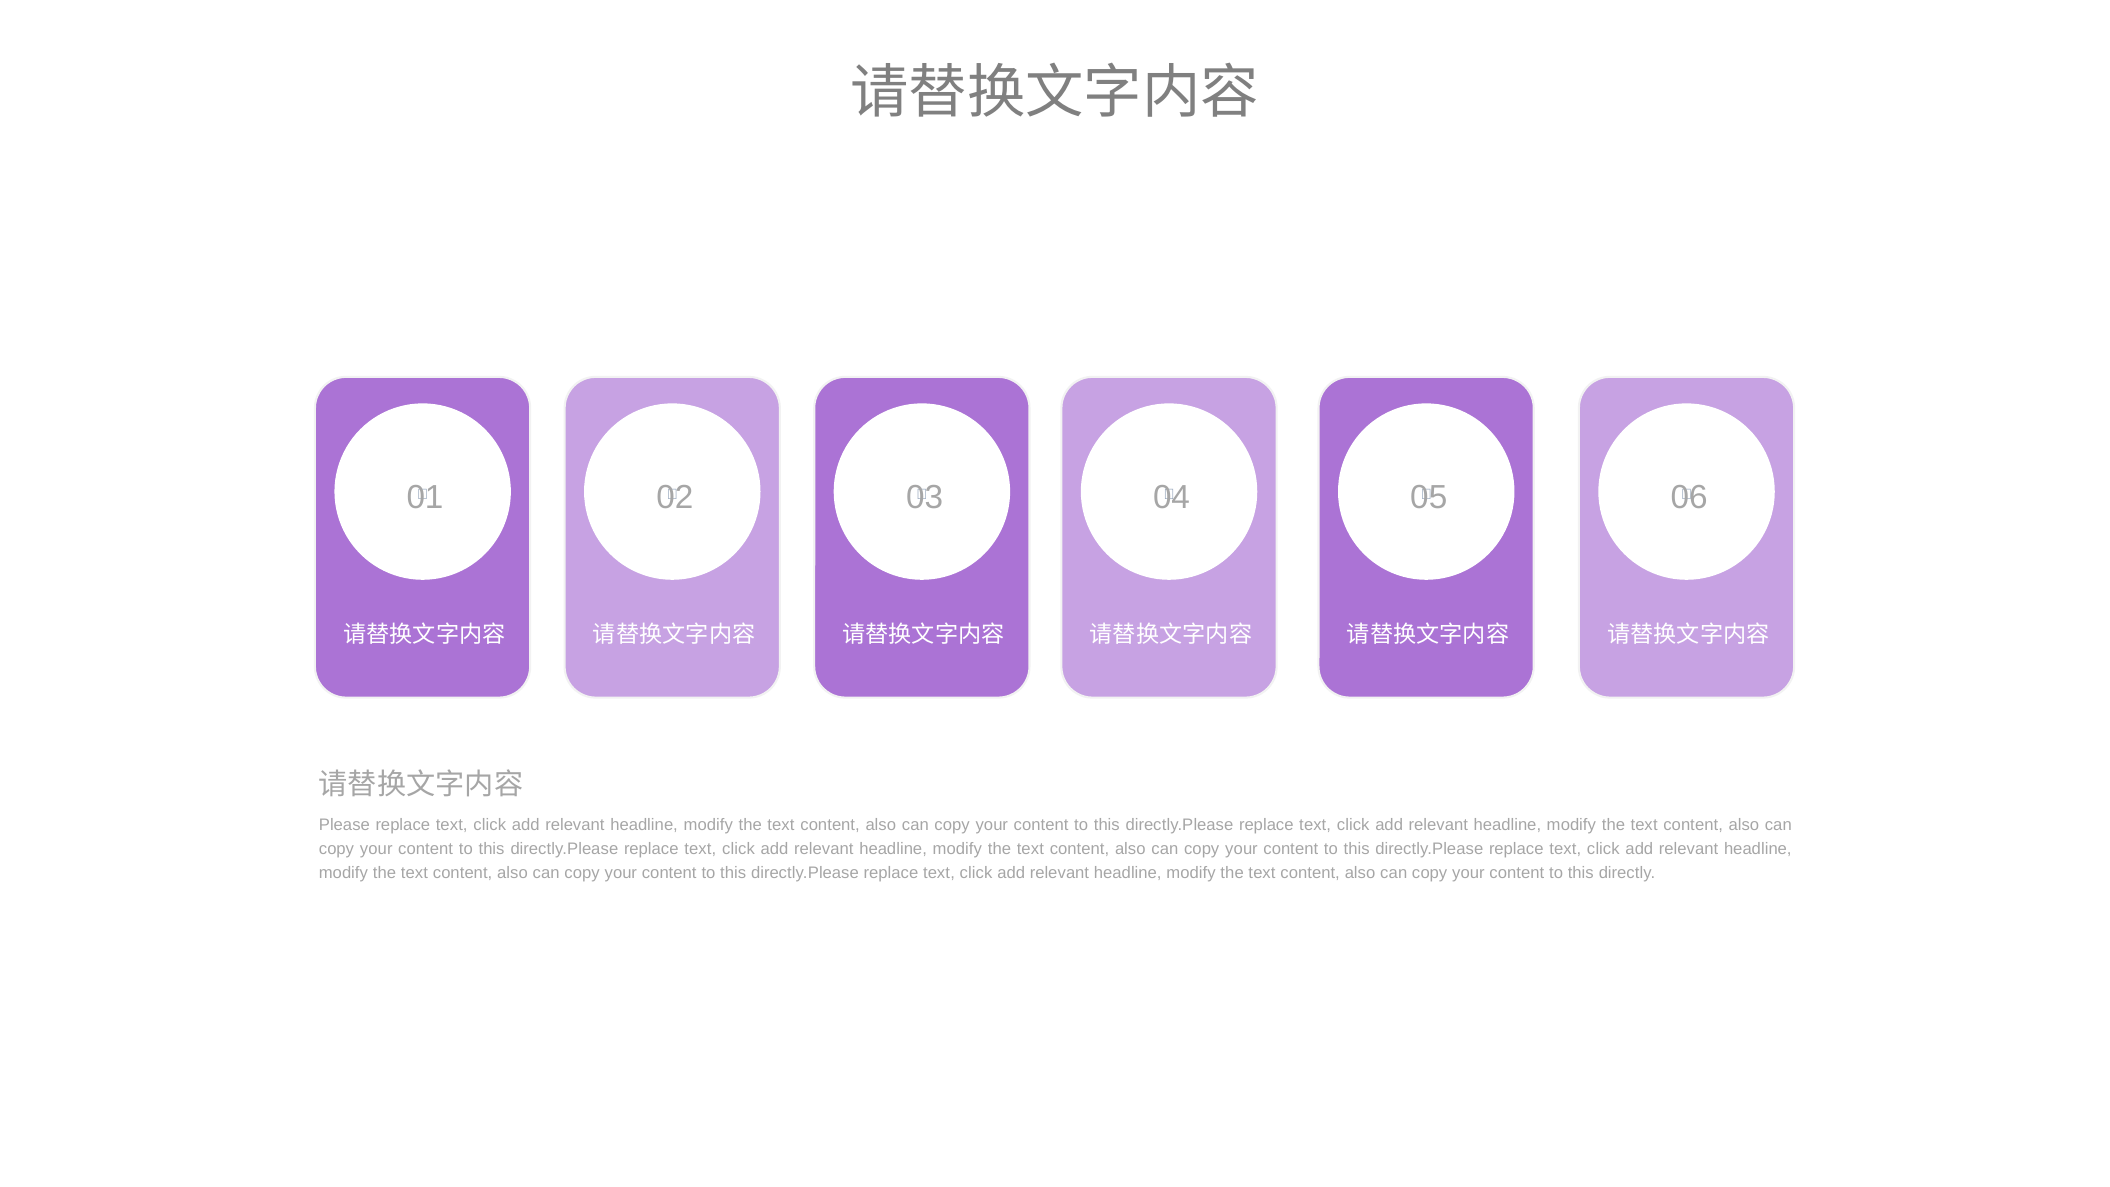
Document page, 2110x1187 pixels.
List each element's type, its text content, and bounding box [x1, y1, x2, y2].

text_box  [832, 402, 1012, 581]
text_box 04 [1103, 437, 1240, 546]
text_box 请替换文字内容 [318, 751, 630, 808]
text_box 01 [356, 437, 494, 546]
text_box  [1597, 402, 1776, 581]
text_box 请替换文字内容 [318, 602, 531, 659]
text_box 请替换文字内容 [1582, 602, 1795, 659]
text_box 请替换文字内容 [568, 602, 780, 659]
text_box  [1336, 402, 1516, 581]
text_box Please replace text, click add relevant headline, modify the text content, also can copy your content to this directly.Please replace text, click add relevant headline, modify the text content, also can copy your content to this directly.Please replace text, click add relevant headline, modify the text content, also can copy your content to this directly.Please replace text, click add relevant headline, modify the text content, also can copy your content to this directly.Please replace text, click add relevant headline, modify the text content, also can copy your content to this directly. [318, 810, 1795, 946]
text_box  [583, 402, 762, 581]
text_box [1060, 375, 1278, 699]
text_box [313, 375, 532, 699]
text_box [1317, 375, 1535, 699]
text_box  [333, 402, 512, 581]
text_box 05 [1360, 437, 1497, 546]
text_box 请替换文字内容 [1065, 602, 1277, 659]
text_box 03 [856, 437, 993, 546]
text_box 请替换文字内容 [820, 32, 1289, 124]
text_box [813, 375, 1031, 699]
text_box 02 [606, 437, 743, 546]
text_box [563, 375, 781, 699]
text_box  [1079, 402, 1259, 581]
text_box 请替换文字内容 [817, 602, 1030, 659]
text_box [1577, 375, 1796, 699]
text_box 请替换文字内容 [1322, 602, 1534, 659]
text_box 06 [1620, 437, 1758, 546]
